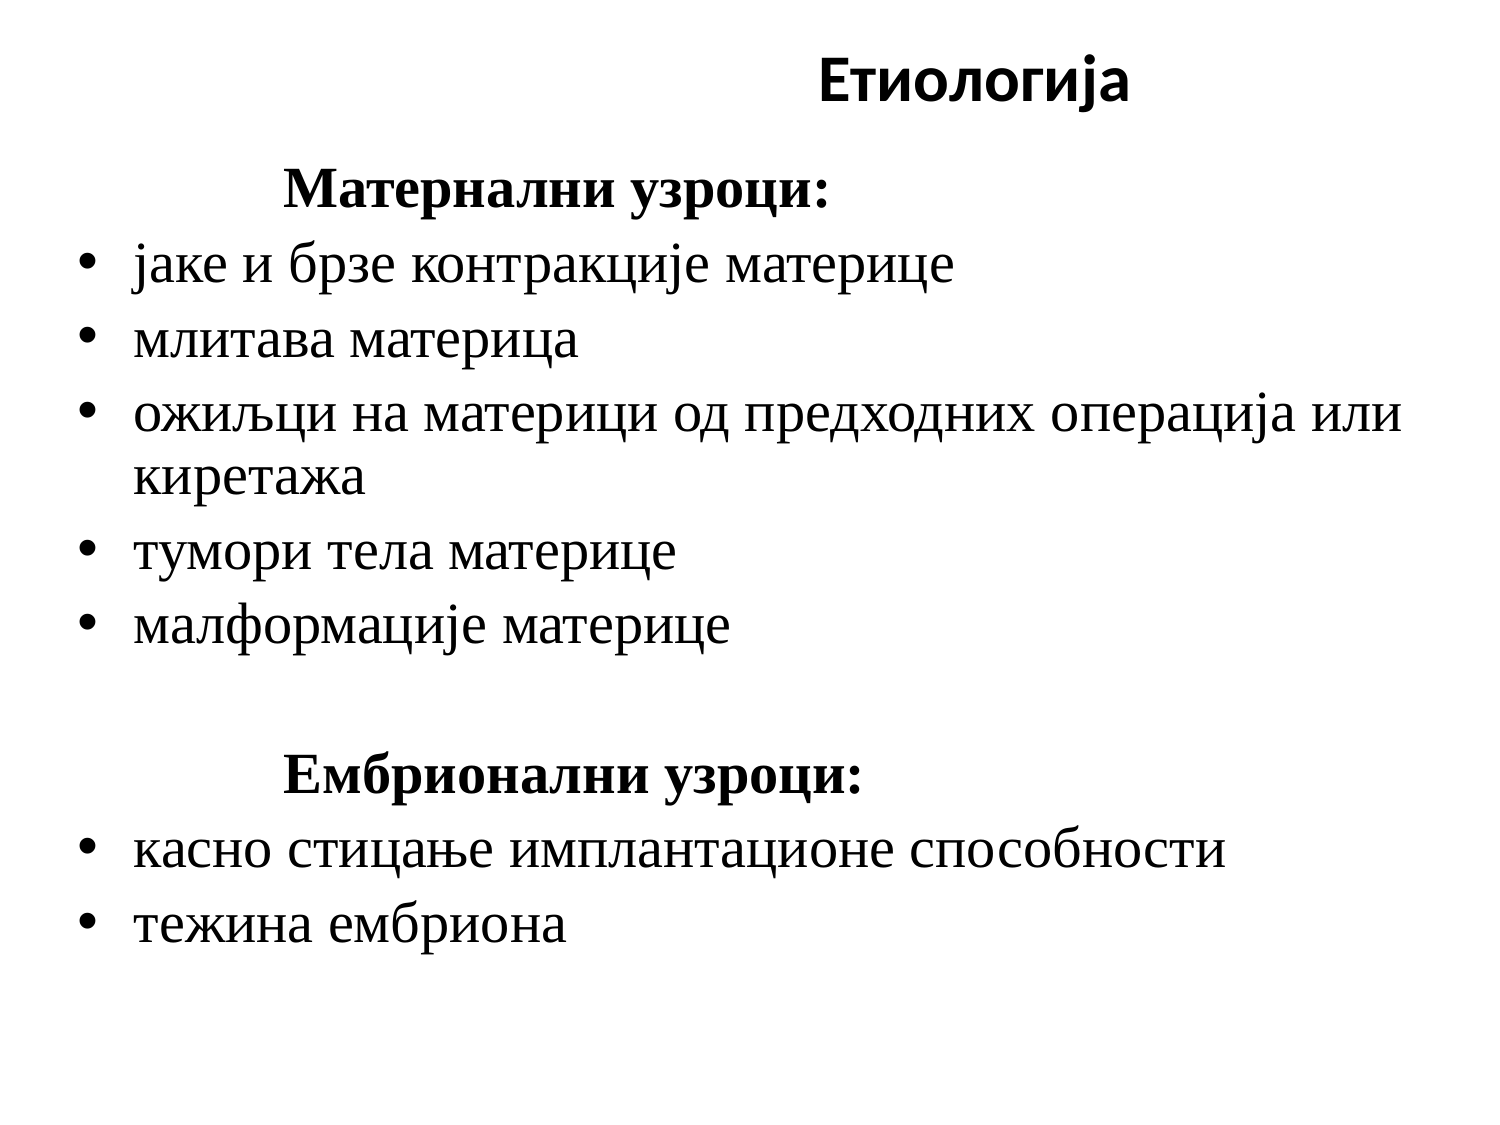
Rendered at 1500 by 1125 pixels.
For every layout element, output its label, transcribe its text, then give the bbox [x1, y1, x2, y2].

title Етиолoгија [112, 0, 1388, 149]
list Матернални узроци: јаке и брзе контракције материце млитава материца ожиљци на материци од предходних операција или киретажа тумори тела материце малформације материце Ембрионални узроци: касно стицање имплантационе способности тежина ембриона [62, 149, 1450, 1000]
